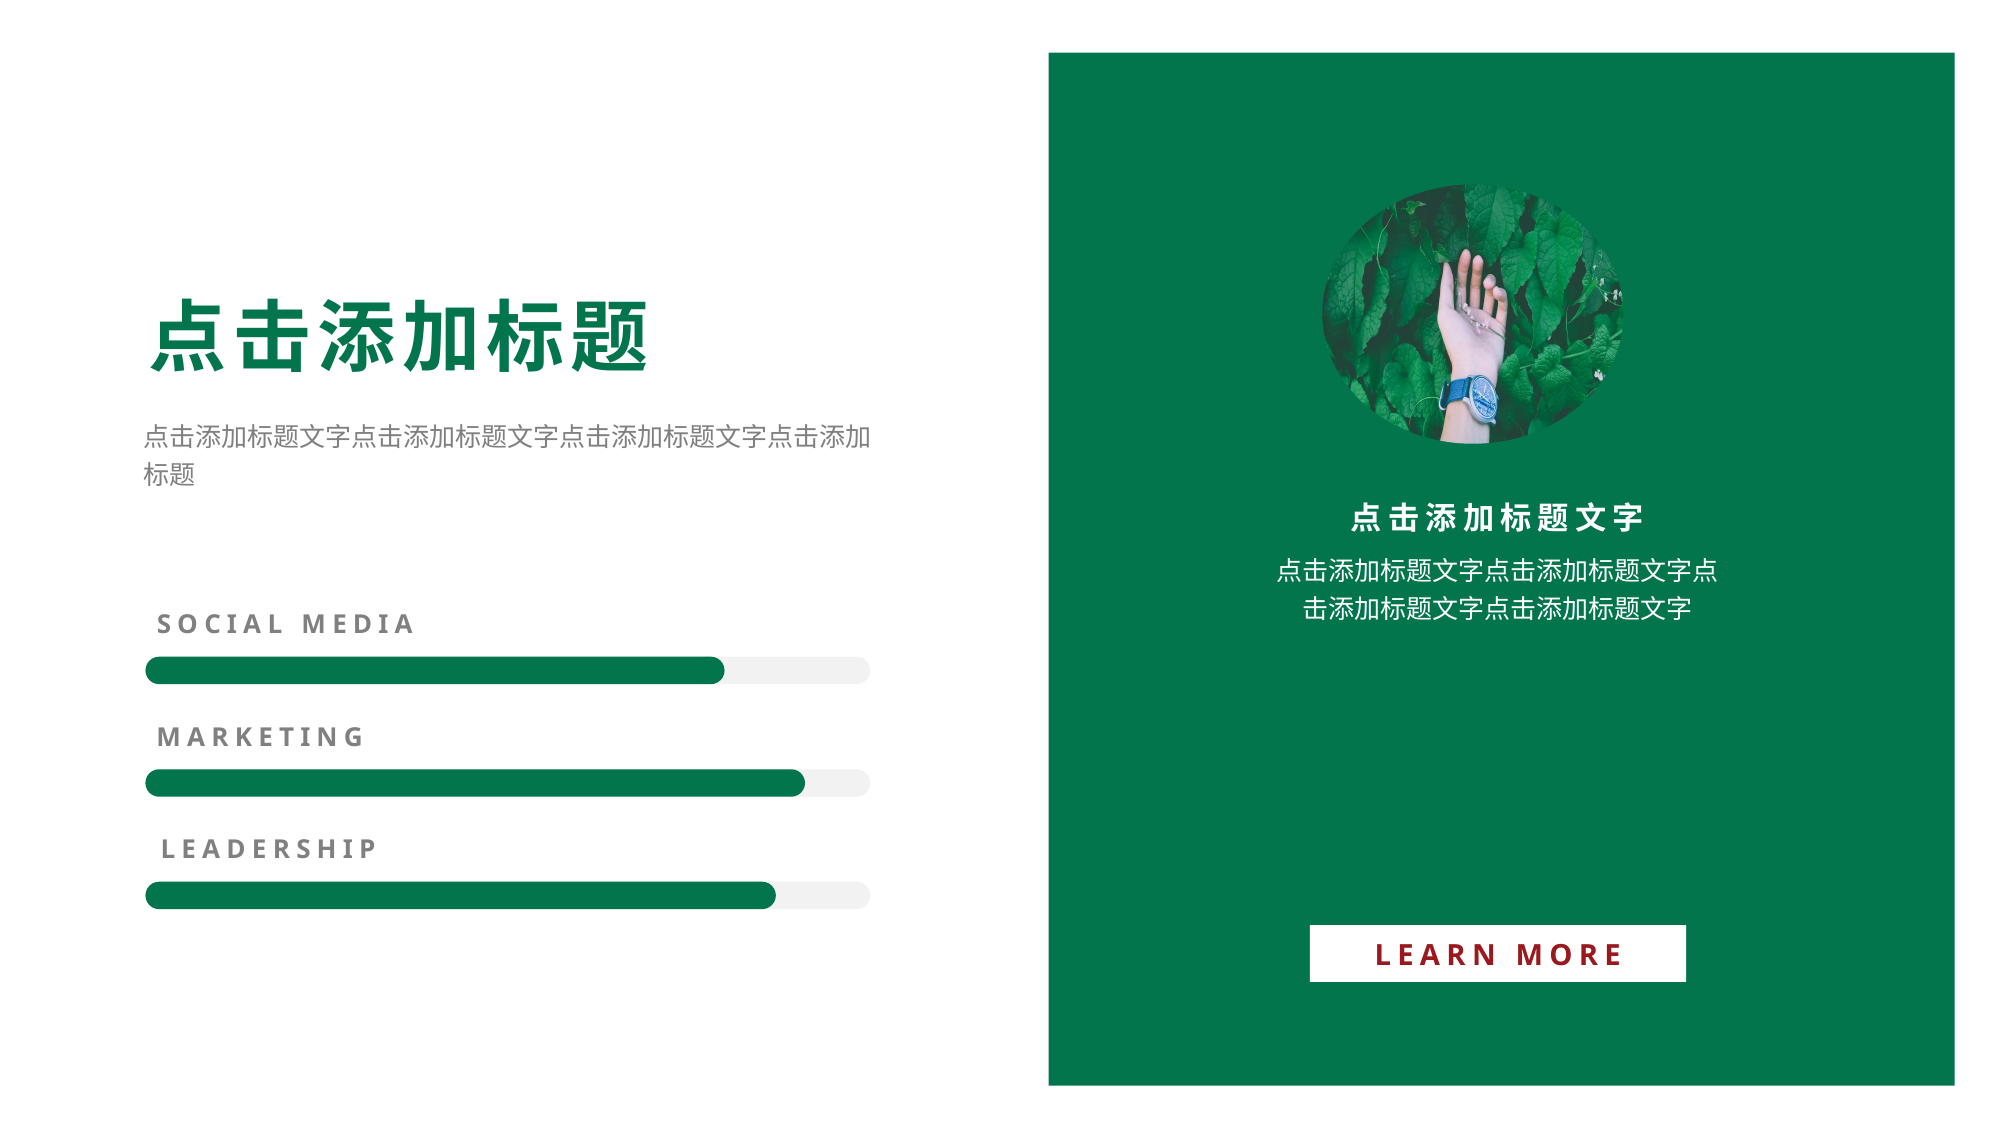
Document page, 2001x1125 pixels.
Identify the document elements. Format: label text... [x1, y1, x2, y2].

text_box [1048, 52, 1955, 1086]
text_box 点击添加标题文字点击添加标题文字点击添加标题文字点击添加标题文字 [1270, 547, 1725, 624]
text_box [145, 656, 871, 685]
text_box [145, 769, 871, 797]
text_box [1309, 925, 1687, 982]
text_box SOCIAL MEDIA [142, 600, 428, 647]
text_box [145, 881, 871, 910]
text_box 点击添加标题文字点击添加标题文字点击添加标题文字点击添加标题 [143, 413, 892, 490]
picture [1322, 184, 1624, 444]
text_box LEADERSHIP [145, 825, 391, 872]
text_box 点击添加标题文字 [1335, 490, 1660, 543]
text_box 点击添加标题 [148, 280, 650, 381]
text_box MARKETING [141, 713, 379, 760]
